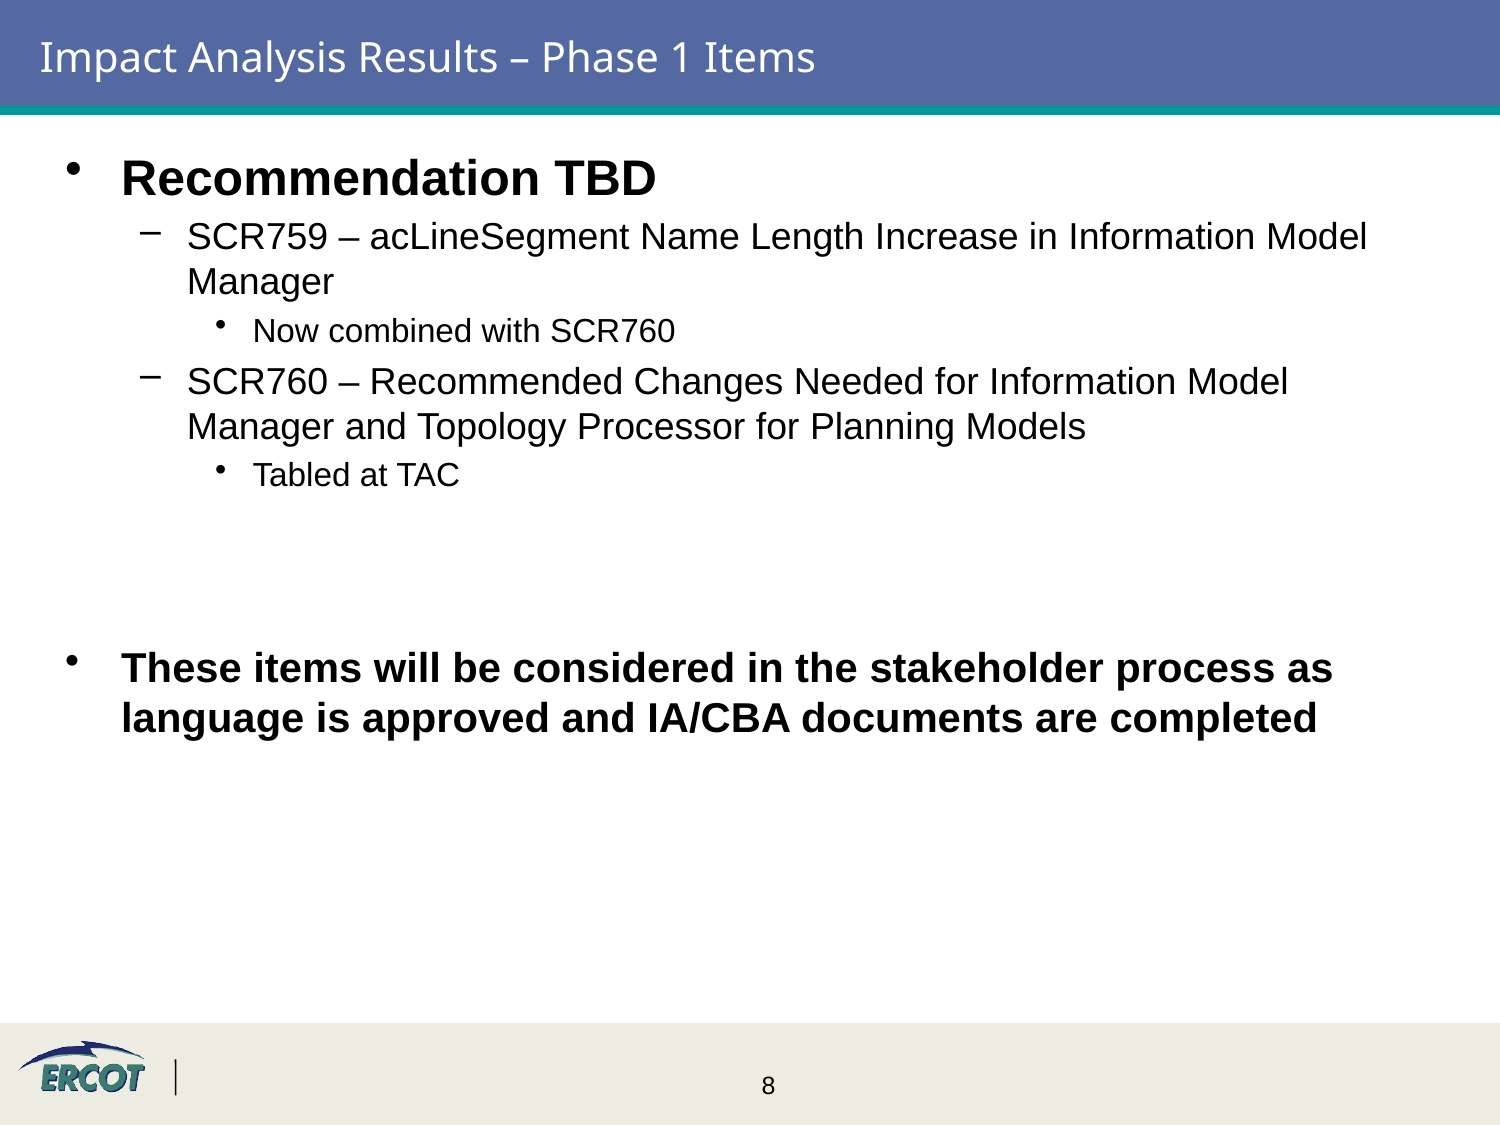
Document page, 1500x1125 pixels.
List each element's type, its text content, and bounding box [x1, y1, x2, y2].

title Impact Analysis Results – Phase 1 Items [24, 0, 1363, 113]
list Recommendation TBD SCR759 – acLineSegment Name Length Increase in Information Model Manager Now combined with SCR760 SCR760 – Recommended Changes Needed for Information Model Manager and Topology Processor for Planning Models Tabled at TAC These items will be considered in the stakeholder process as language is approved and IA/CBA documents are completed [49, 137, 1451, 1026]
picture [10, 1031, 151, 1111]
